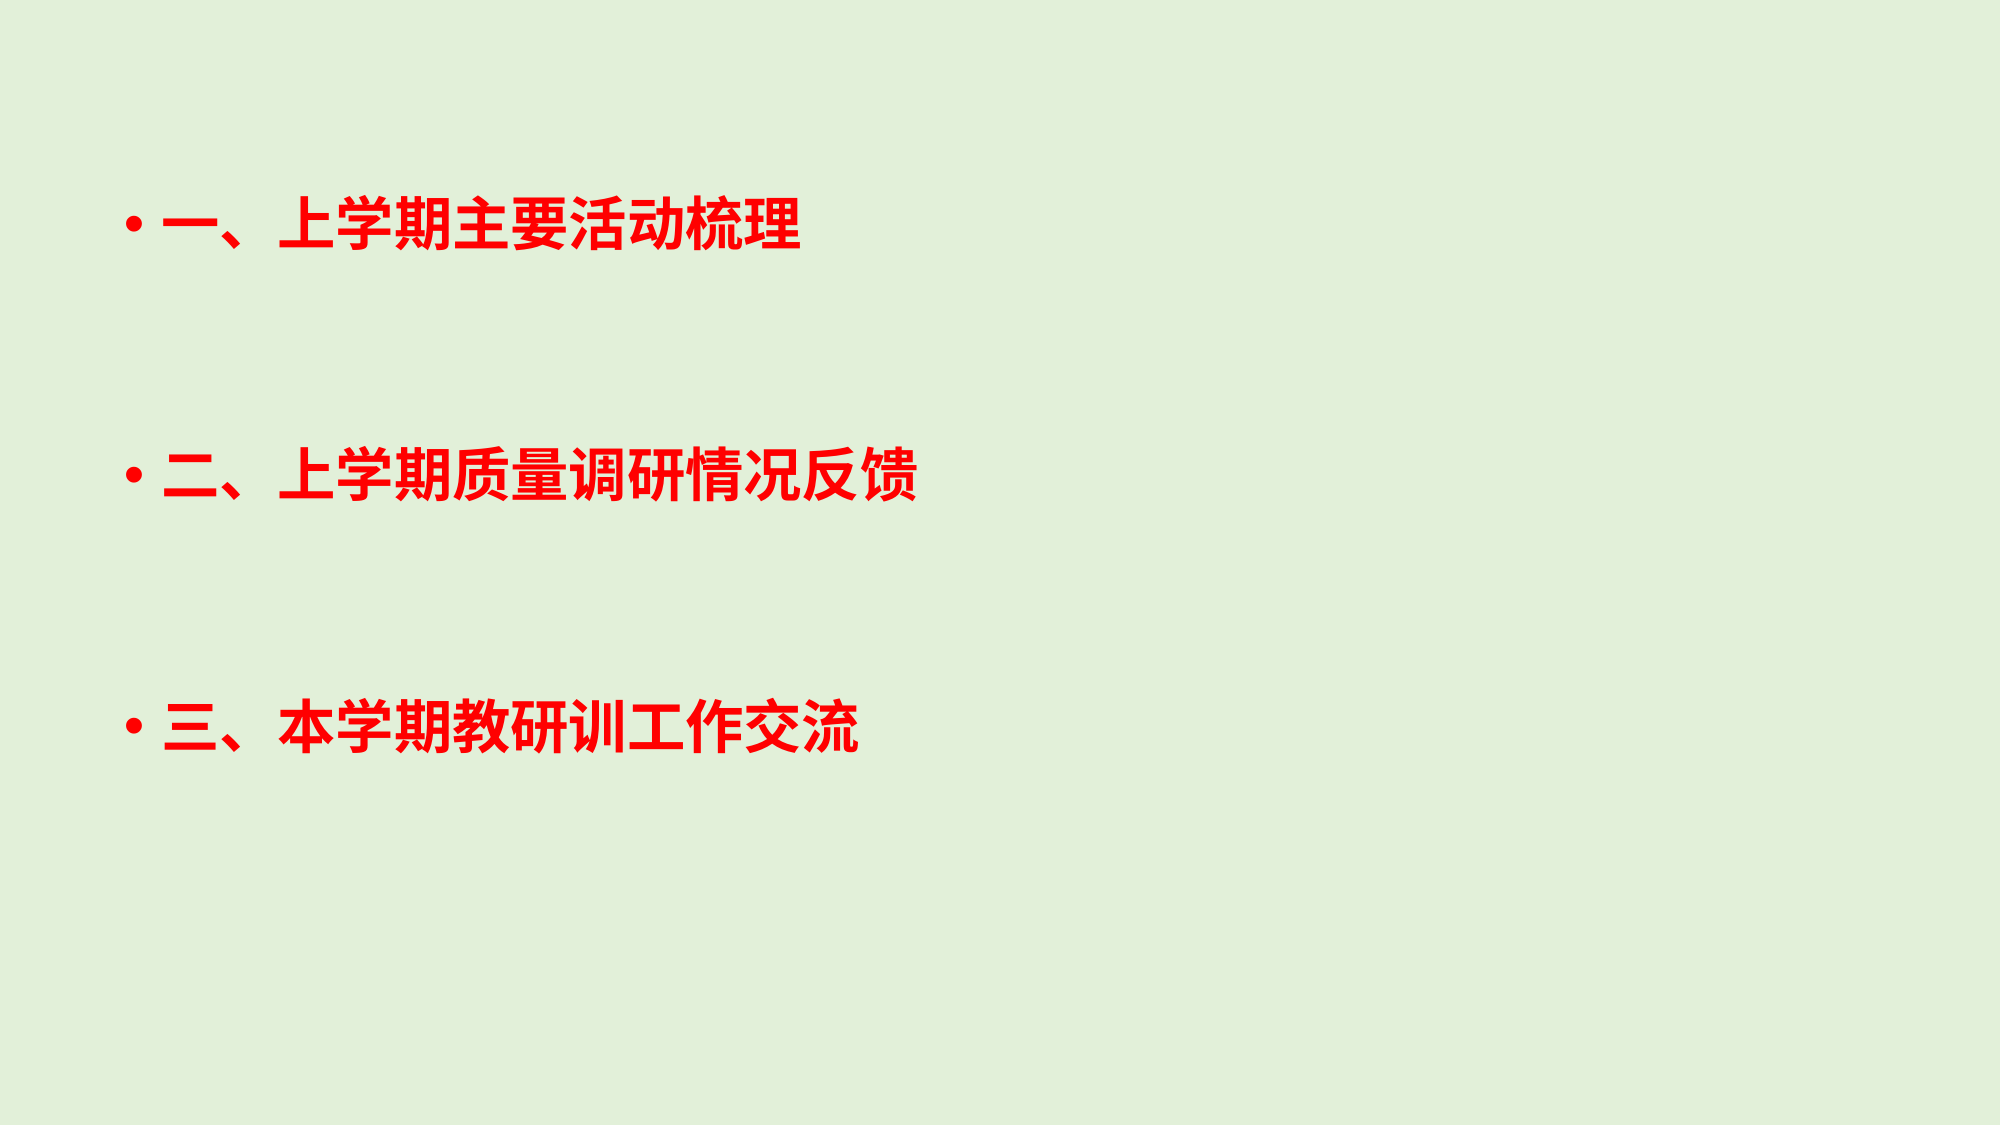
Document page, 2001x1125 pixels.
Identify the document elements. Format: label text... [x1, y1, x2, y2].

list 一、上学期主要活动梳理 二、上学期质量调研情况反馈 三、本学期教研训工作交流 [108, 187, 1835, 902]
